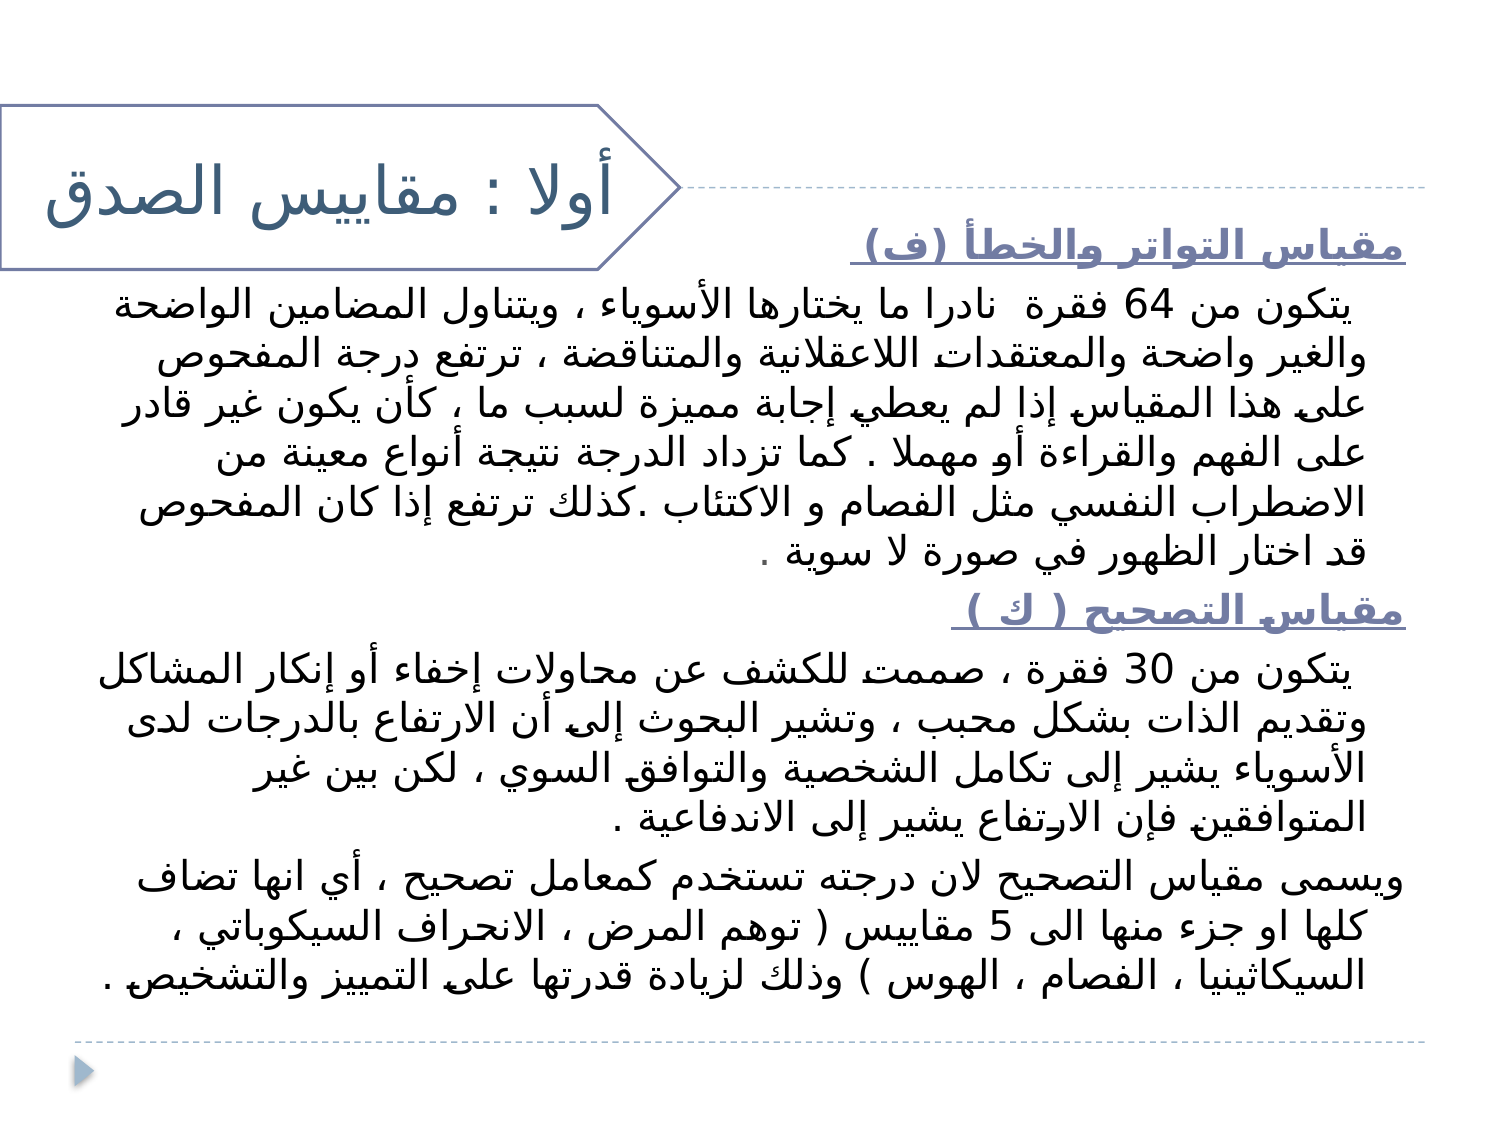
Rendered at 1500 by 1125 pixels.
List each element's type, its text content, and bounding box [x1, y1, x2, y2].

text_box أولا : مقاييس الصدق [0, 103, 681, 272]
list مقياس التواتر والخطأ (ف) يتكون من 64 فقرة نادرا ما يختارها الأسوياء ، ويتناول المضامين الواضحة والغير واضحة والمعتقدات اللاعقلانية والمتناقضة ، ترتفع درجة المفحوص على هذا المقياس إذا لم يعطي إجابة مميزة لسبب ما ، كأن يكون غير قادر على الفهم والقراءة أو مهملا . كما تزداد الدرجة نتيجة أنواع معينة من الاضطراب النفسي مثل الفصام و الاكتئاب .كذلك ترتفع إذا كان المفحوص قد اختار الظهور في صورة لا سوية . مقياس التصحيح ( ك ) يتكون من 30 فقرة ، صممت للكشف عن محاولات إخفاء أو إنكار المشاكل وتقديم الذات بشكل محبب ، وتشير البحوث إلى أن الارتفاع بالدرجات لدى الأسوياء يشير إلى تكامل الشخصية والتوافق السوي ، لكن بين غير المتوافقين فإن الارتفاع يشير إلى الاندفاعية . ويسمى مقياس التصحيح لان درجته تستخدم كمعامل تصحيح ، أي انها تضاف كلها او جزء منها الى 5 مقاييس ( توهم المرض ، الانحراف السيكوباتي ، السيكاثينيا ، الفصام ، الهوس ) وذلك لزيادة قدرتها على التمييز والتشخيص . [70, 210, 1421, 1021]
